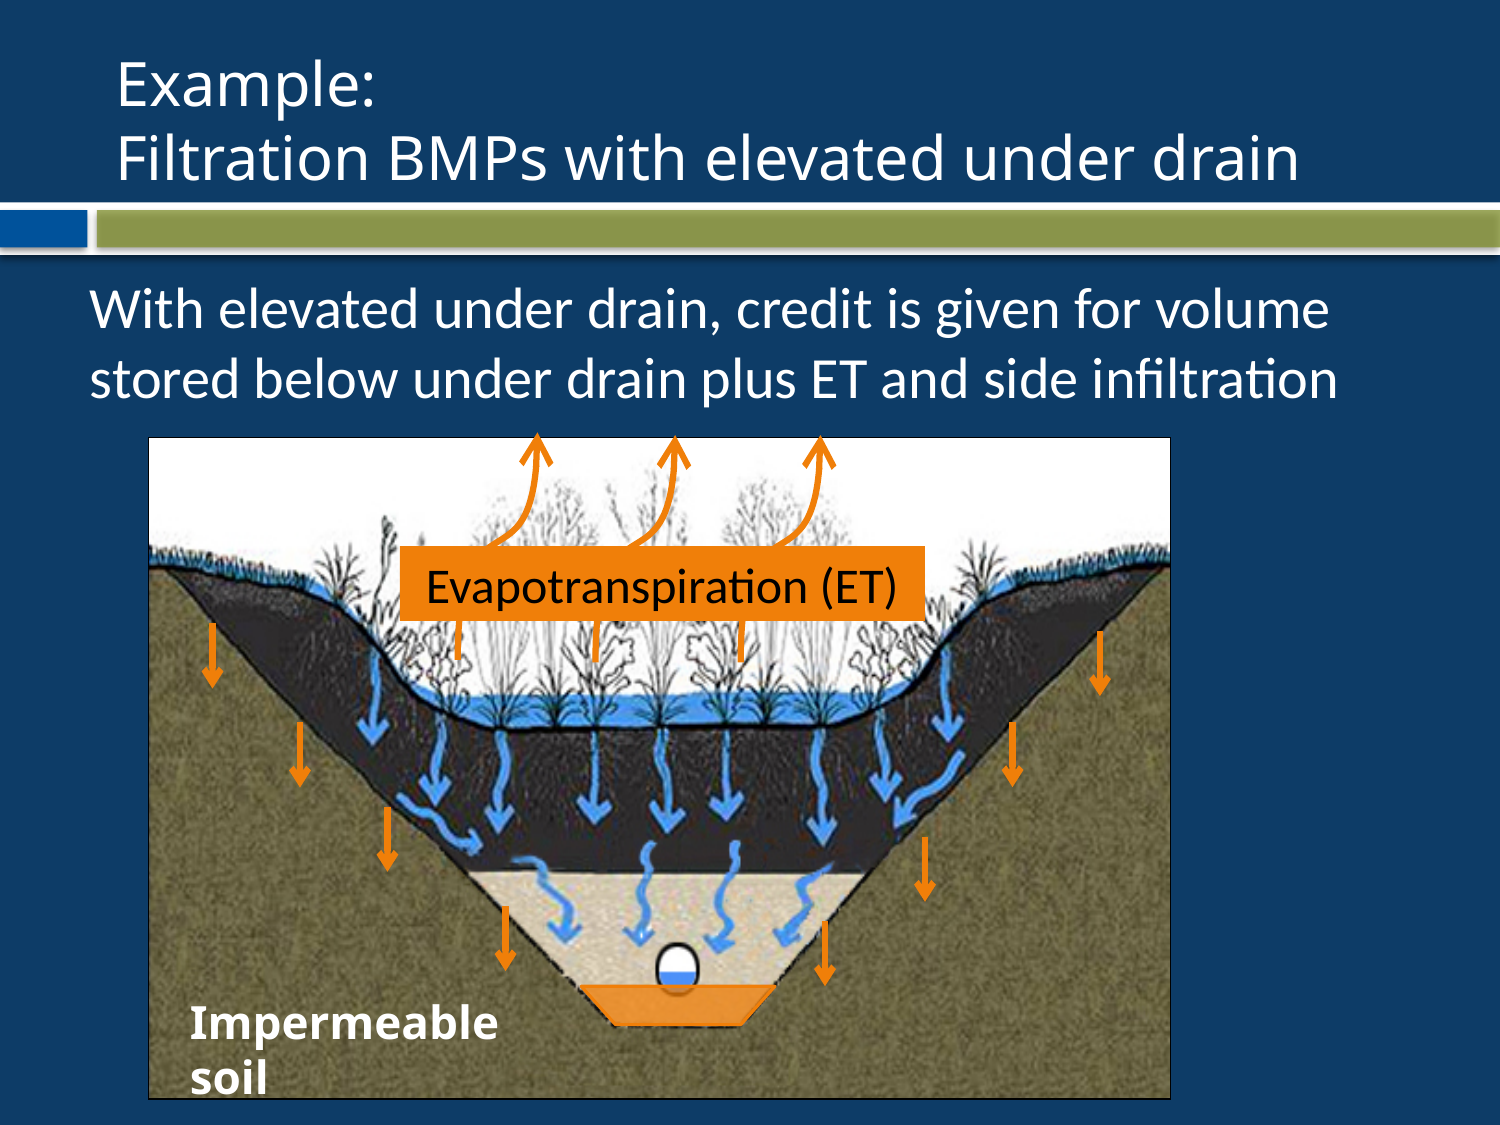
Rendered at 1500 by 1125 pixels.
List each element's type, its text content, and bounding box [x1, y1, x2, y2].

text_box With elevated under drain, credit is given for volume stored below under drain plus ET and side infiltration [74, 262, 1500, 418]
title Example: Filtration BMPs with elevated under drain [100, 37, 1438, 200]
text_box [399, 432, 926, 663]
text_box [212, 623, 1101, 987]
picture [148, 438, 1171, 1099]
